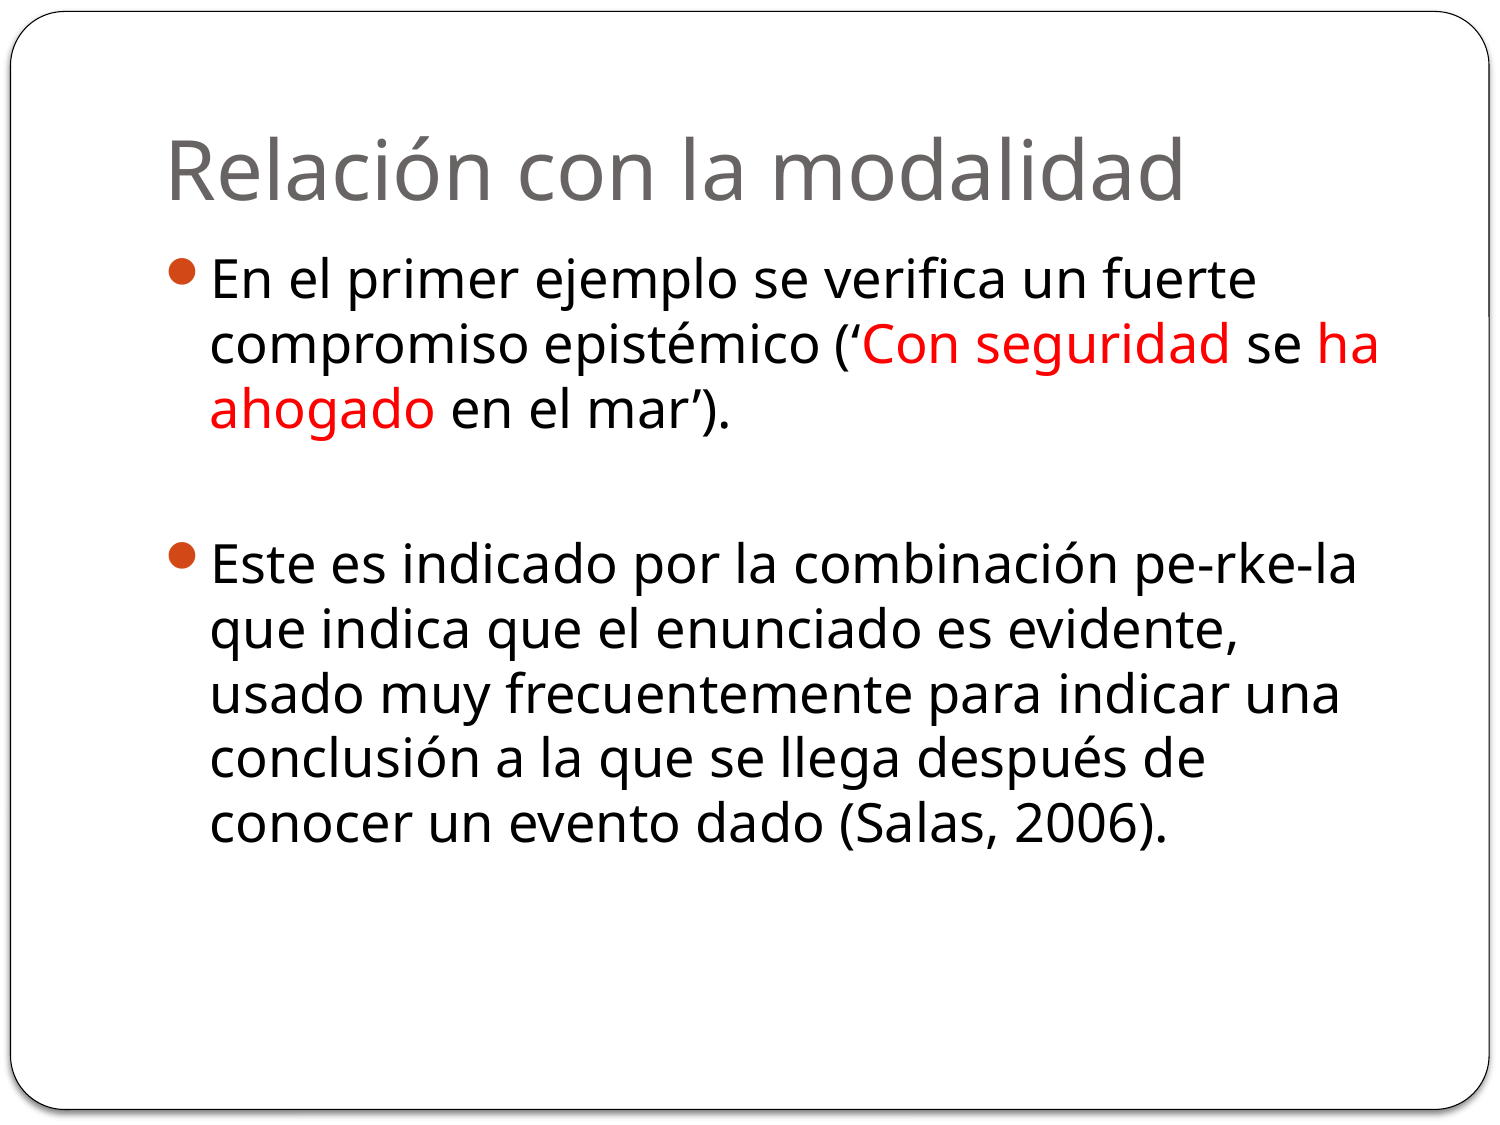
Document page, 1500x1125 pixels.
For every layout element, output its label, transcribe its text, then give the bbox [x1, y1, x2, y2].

title Relación con la modalidad [150, 45, 1425, 233]
list En el primer ejemplo se verifica un fuerte compromiso epistémico (‘Con seguridad se ha ahogado en el mar’). Este es indicado por la combinación pe-rke-la que indica que el enunciado es evidente, usado muy frecuentemente para indicar una conclusión a la que se llega después de conocer un evento dado (Salas, 2006). [150, 237, 1425, 988]
